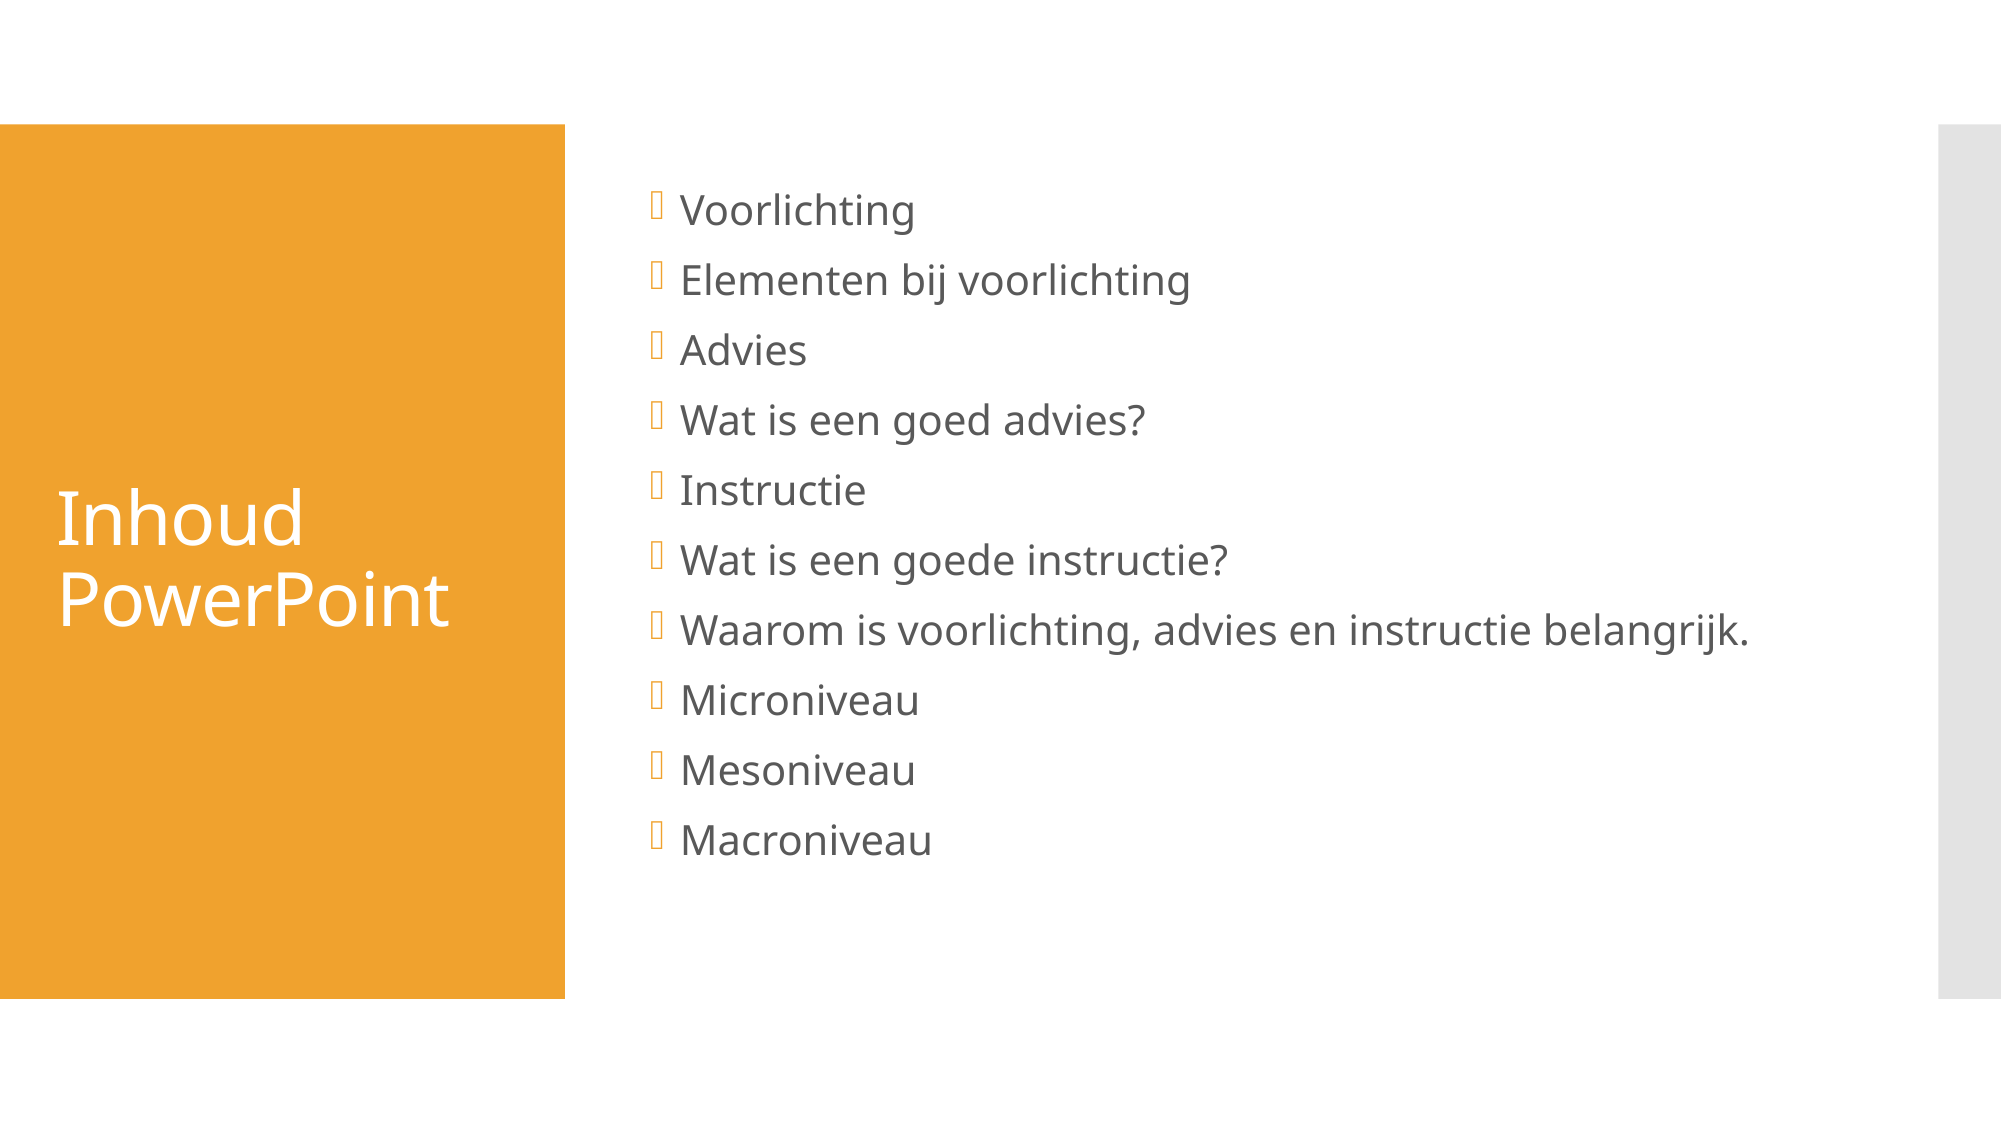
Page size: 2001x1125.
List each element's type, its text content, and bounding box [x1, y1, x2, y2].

list Voorlichting Elementen bij voorlichting Advies Wat is een goed advies? Instructie Wat is een goede instructie? Waarom is voorlichting, advies en instructie belangrijk. Microniveau Mesoniveau Macroniveau [634, 141, 1835, 982]
title Inhoud PowerPoint [41, 184, 525, 940]
